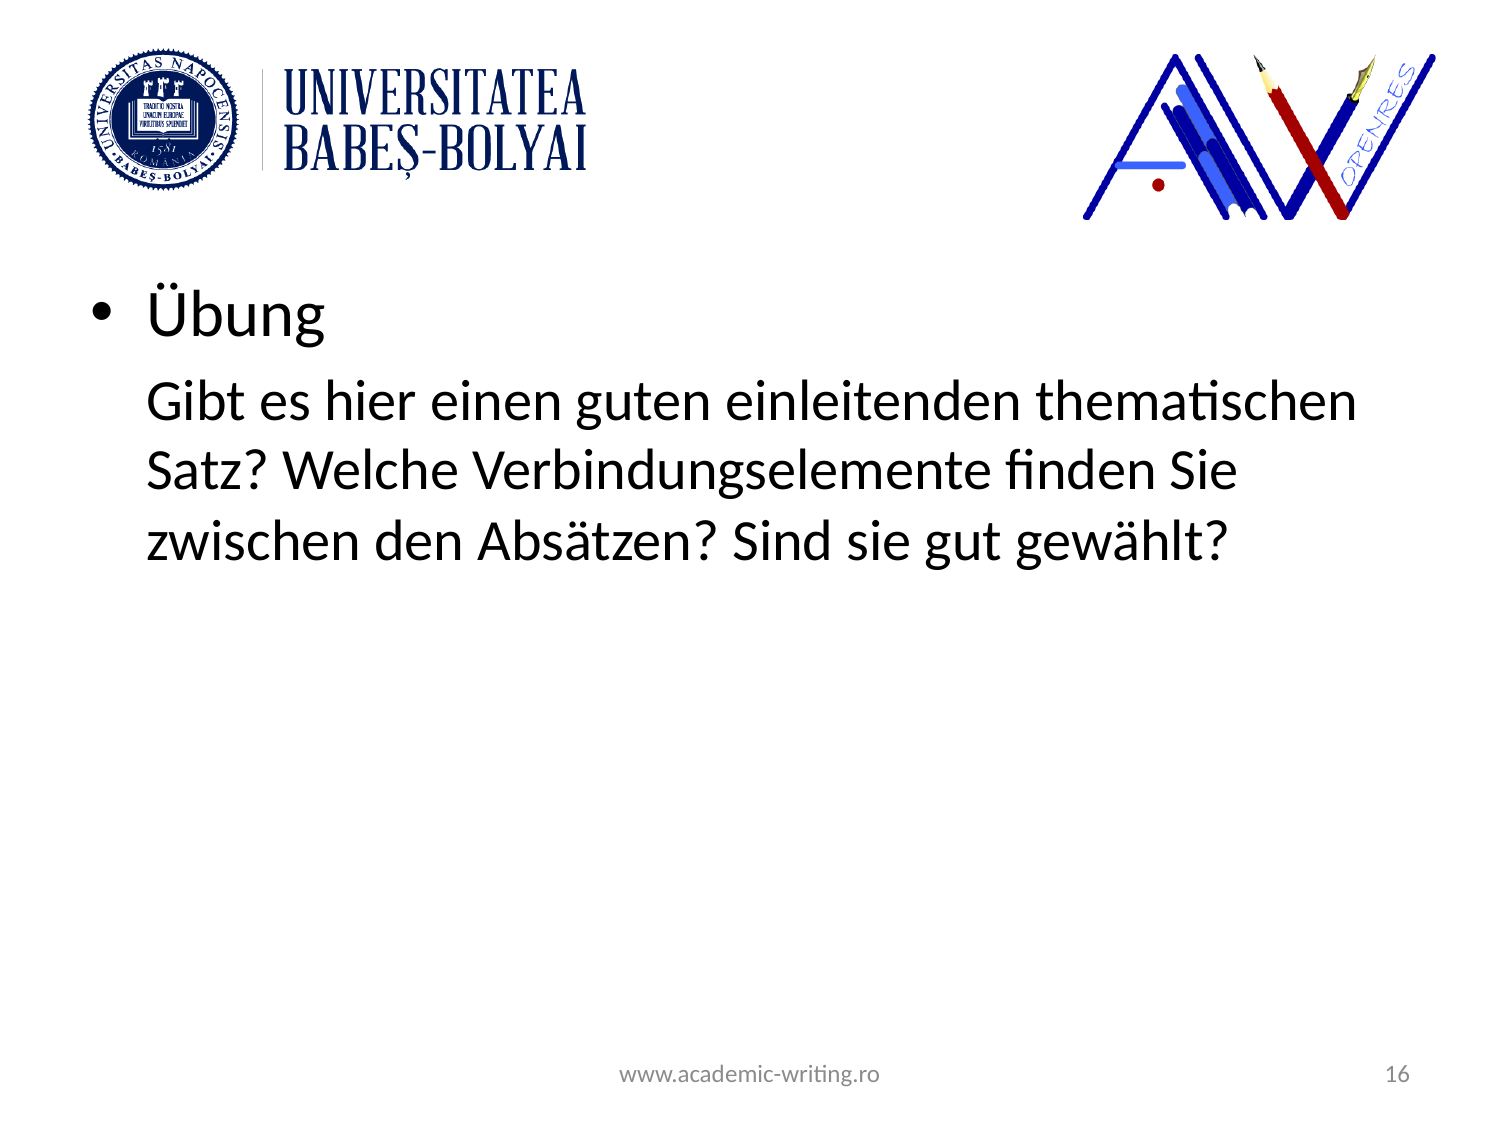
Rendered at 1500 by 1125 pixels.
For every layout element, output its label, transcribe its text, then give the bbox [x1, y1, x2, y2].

footer www.academic-writing.ro [512, 1042, 988, 1103]
picture [1083, 54, 1436, 220]
list Übung Gibt es hier einen guten einleitenden thematischen Satz? Welche Verbindungselemente finden Sie zwischen den Absätzen? Sind sie gut gewählt? [75, 262, 1425, 1005]
picture [76, 42, 597, 197]
slide_number 16 [1074, 1042, 1425, 1103]
